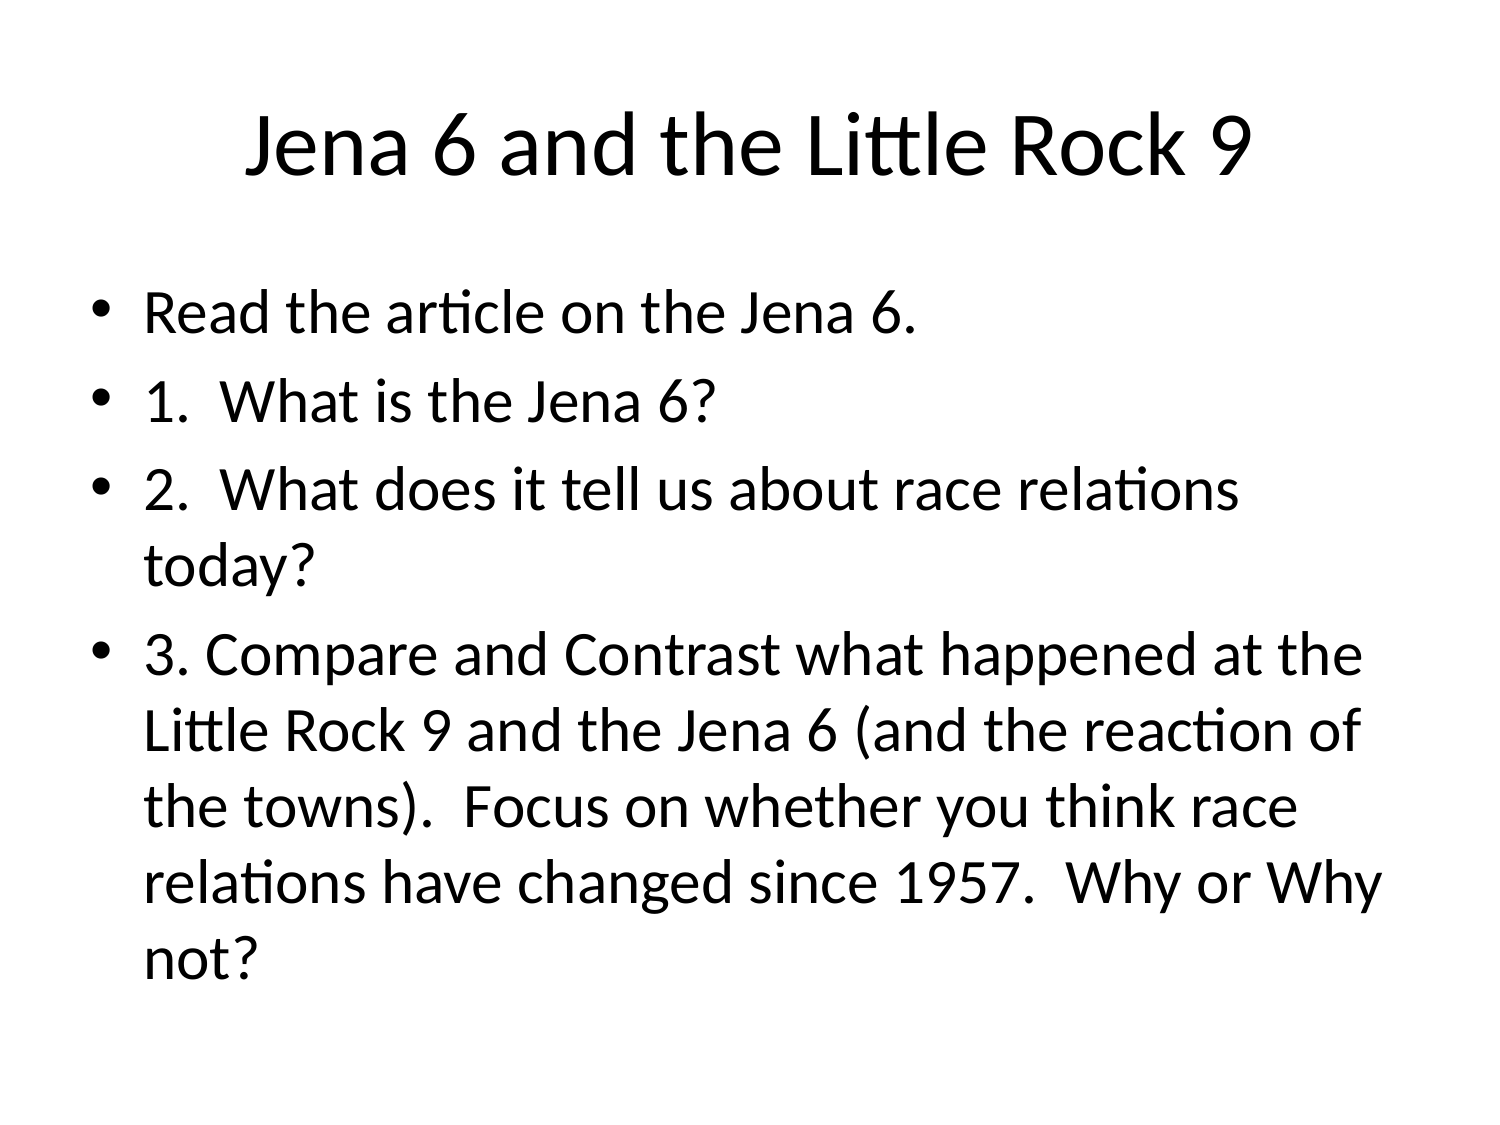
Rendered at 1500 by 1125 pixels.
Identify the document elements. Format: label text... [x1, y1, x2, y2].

list Read the article on the Jena 6. 1. What is the Jena 6? 2. What does it tell us about race relations today? 3. Compare and Contrast what happened at the Little Rock 9 and the Jena 6 (and the reaction of the towns). Focus on whether you think race relations have changed since 1957. Why or Why not? [75, 262, 1425, 1005]
title Jena 6 and the Little Rock 9 [75, 45, 1425, 233]
